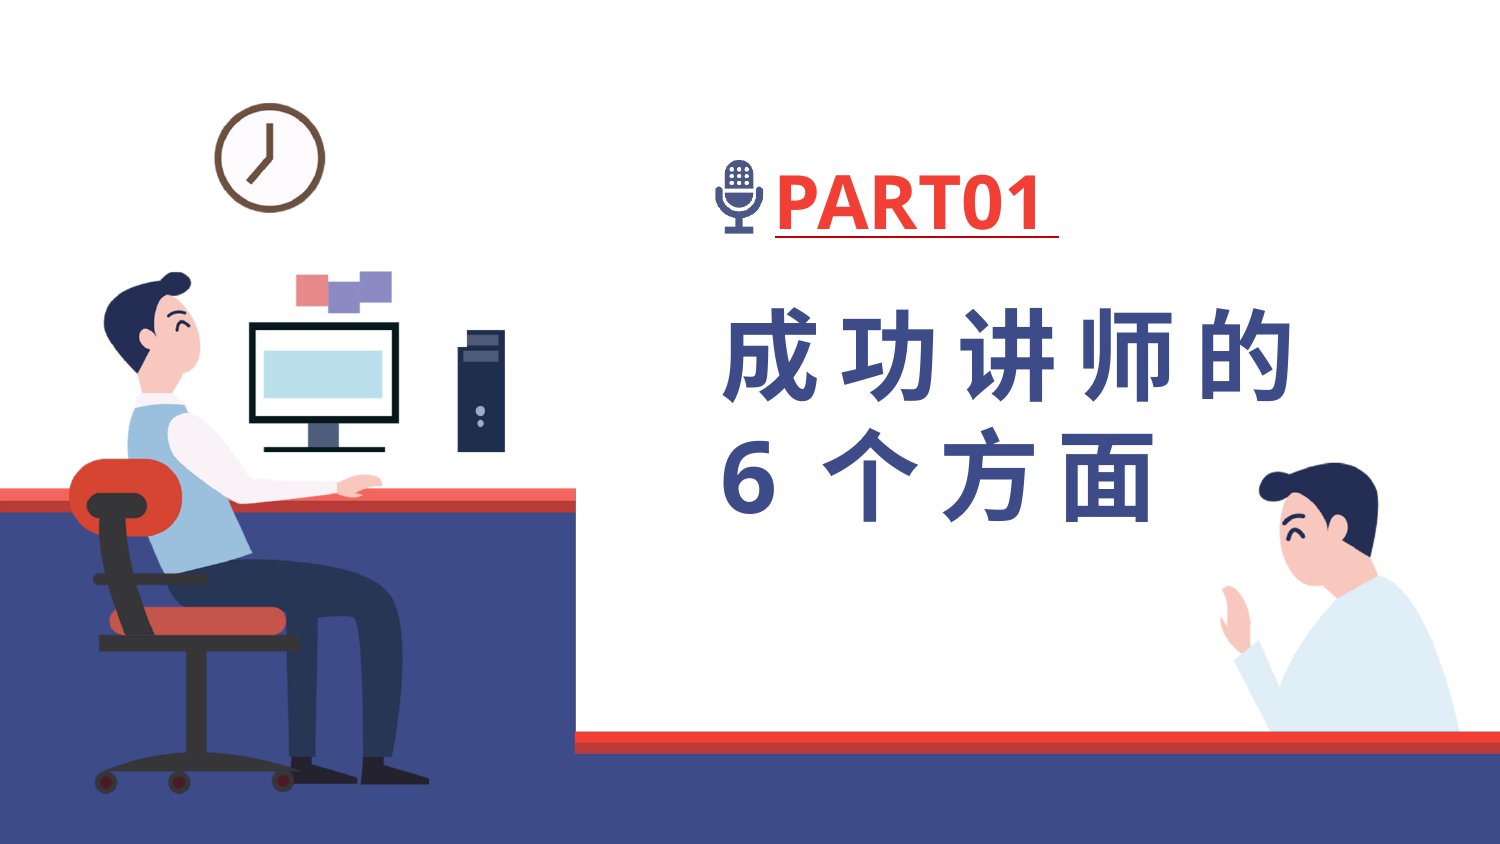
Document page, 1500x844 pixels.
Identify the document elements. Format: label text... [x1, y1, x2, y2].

picture [0, 67, 1500, 844]
picture [711, 156, 759, 234]
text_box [759, 146, 1249, 253]
text_box 成功讲师的6个方面 [698, 240, 1405, 487]
